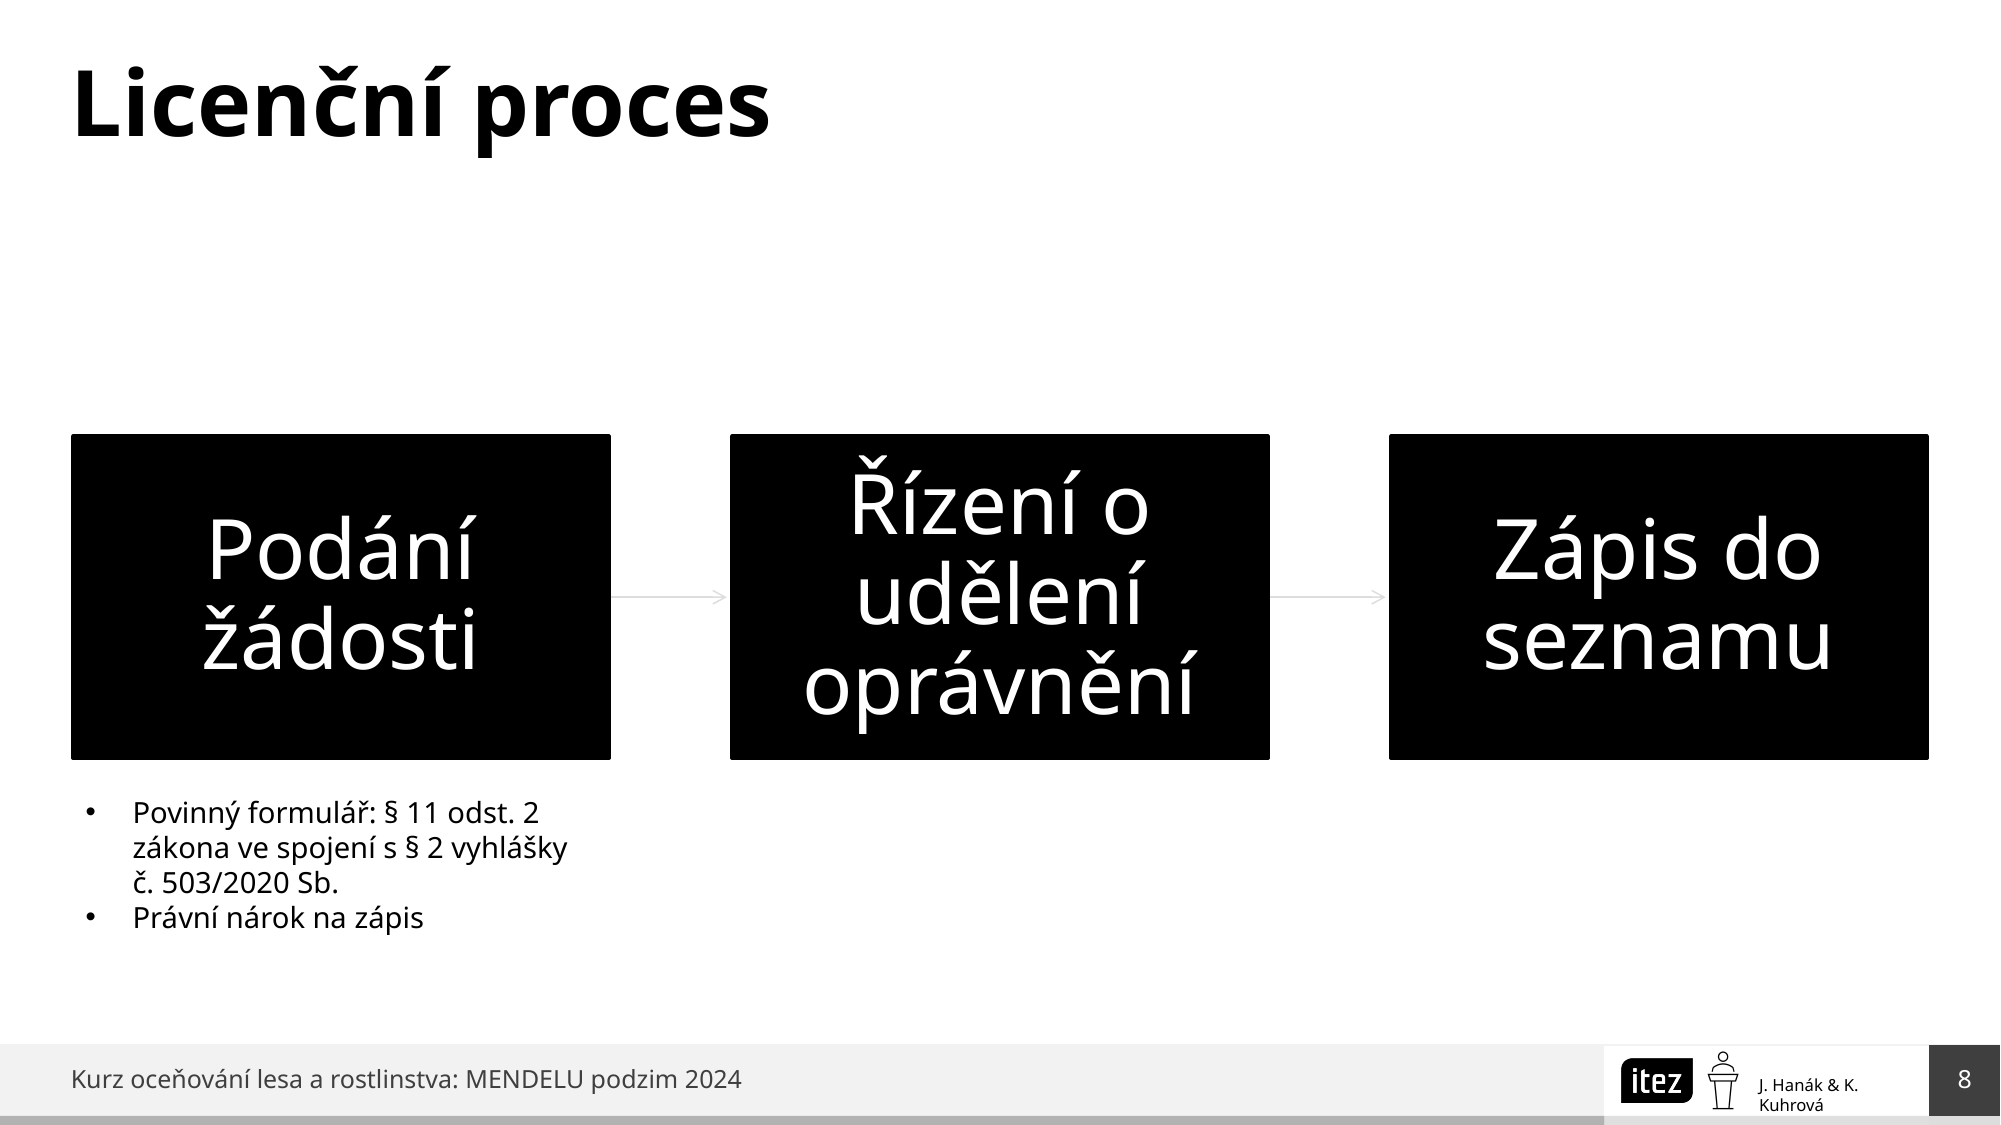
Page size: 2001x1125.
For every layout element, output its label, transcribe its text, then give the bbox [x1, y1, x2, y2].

picture [1621, 1049, 1754, 1112]
title Licenční proces [70, 70, 1930, 142]
slide_number 8 [1929, 1045, 2000, 1116]
footer Kurz oceňování lesa a rostlinstva: MENDELU podzim 2024 [70, 1056, 1000, 1105]
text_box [70, 219, 1930, 975]
